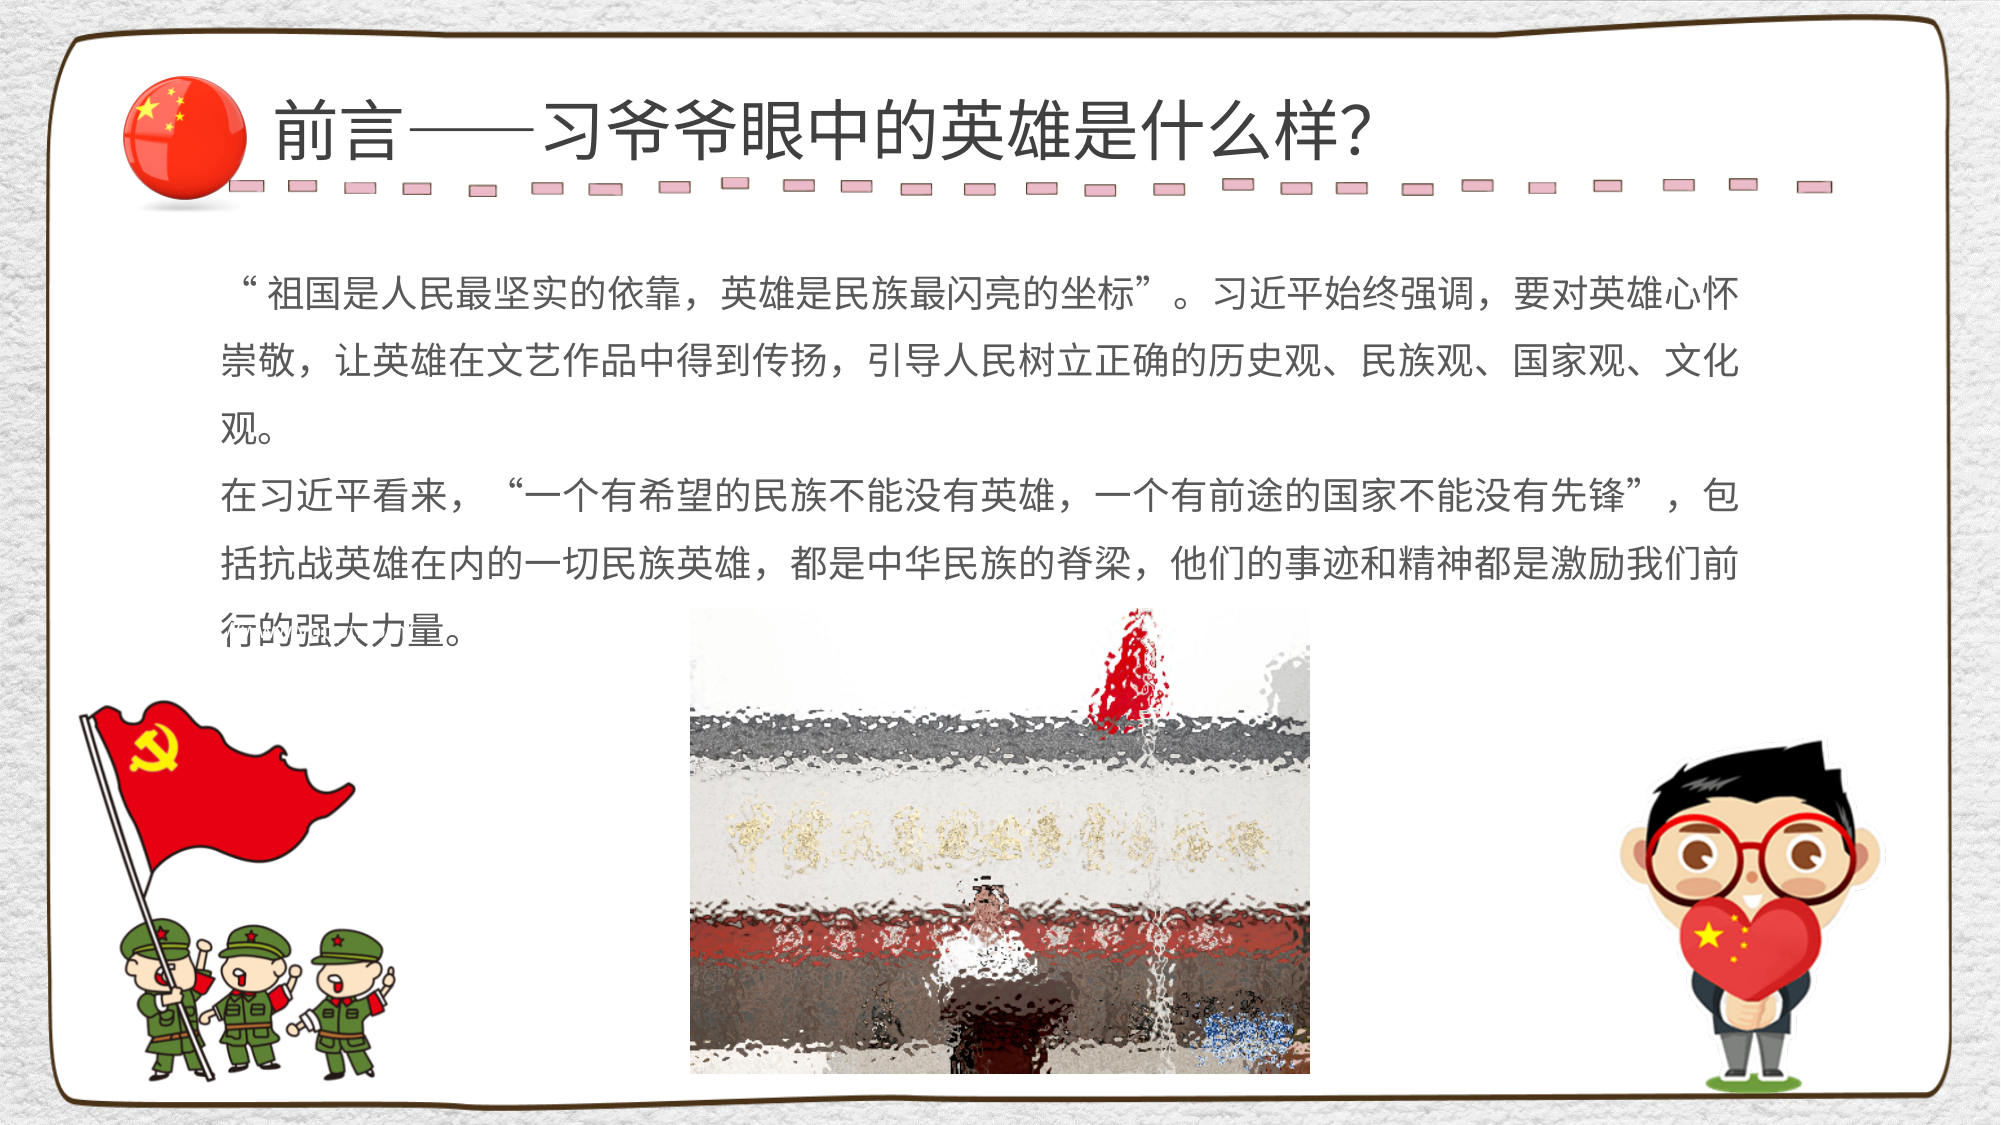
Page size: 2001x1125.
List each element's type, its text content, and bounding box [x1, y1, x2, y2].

text_box https://www.ypppt.com/ [151, 608, 446, 650]
text_box “祖国是人民最坚实的依靠，英雄是民族最闪亮的坐标”。习近平始终强调，要对英雄心怀崇敬，让英雄在文艺作品中得到传扬，引导人民树立正确的历史观、民族观、国家观、文化观。 在习近平看来，“一个有希望的民族不能没有英雄，一个有前途的国家不能没有先锋”，包括抗战英雄在内的一切民族英雄，都是中华民族的脊梁，他们的事迹和精神都是激励我们前行的强大力量。 [205, 239, 1756, 660]
text_box 前言——习爷爷眼中的英雄是什么样？ [281, 81, 1663, 177]
picture [0, 0, 2001, 1125]
